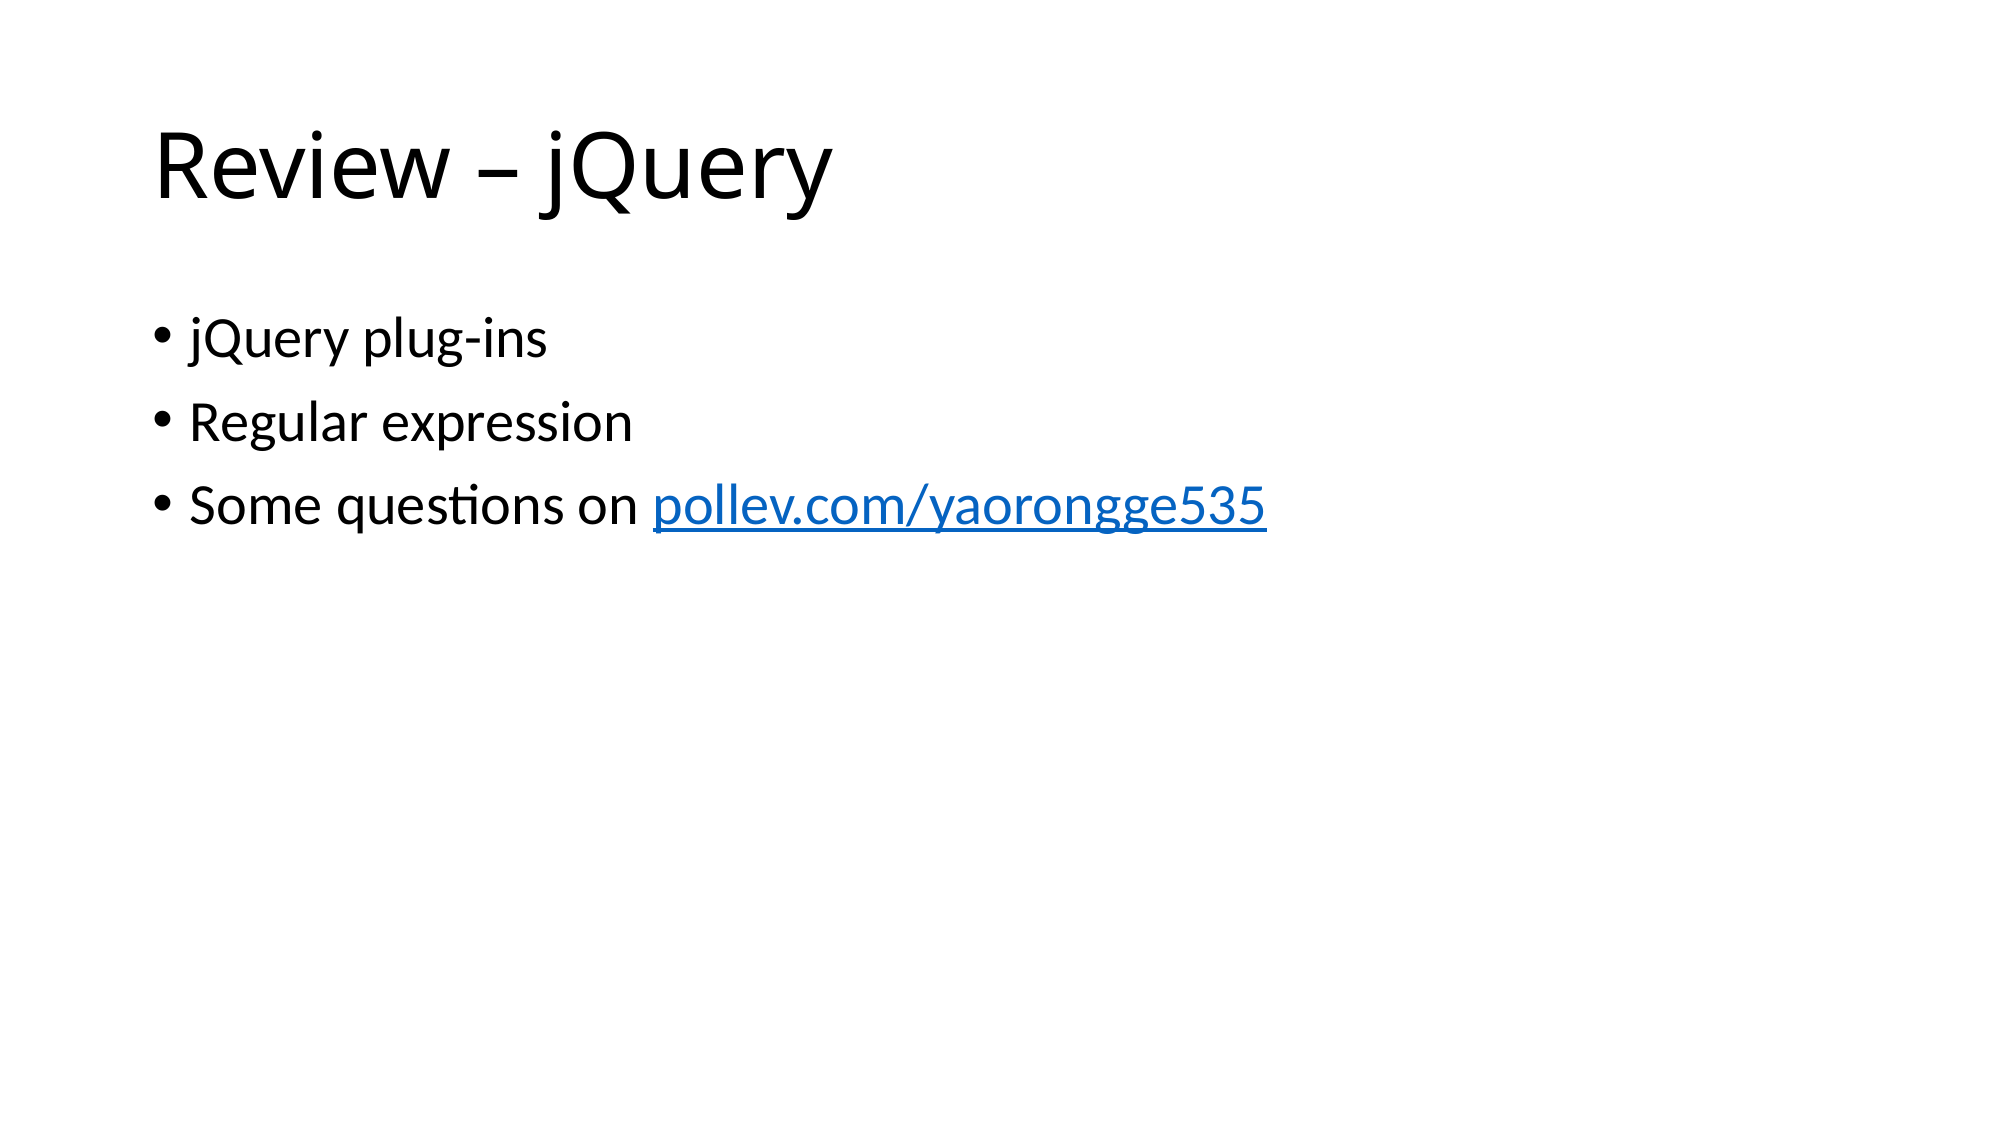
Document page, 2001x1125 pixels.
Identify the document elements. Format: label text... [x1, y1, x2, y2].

title Review – jQuery [137, 59, 1863, 278]
list jQuery plug-ins Regular expression Some questions on pollev.com/yaorongge535 [137, 299, 1863, 1014]
